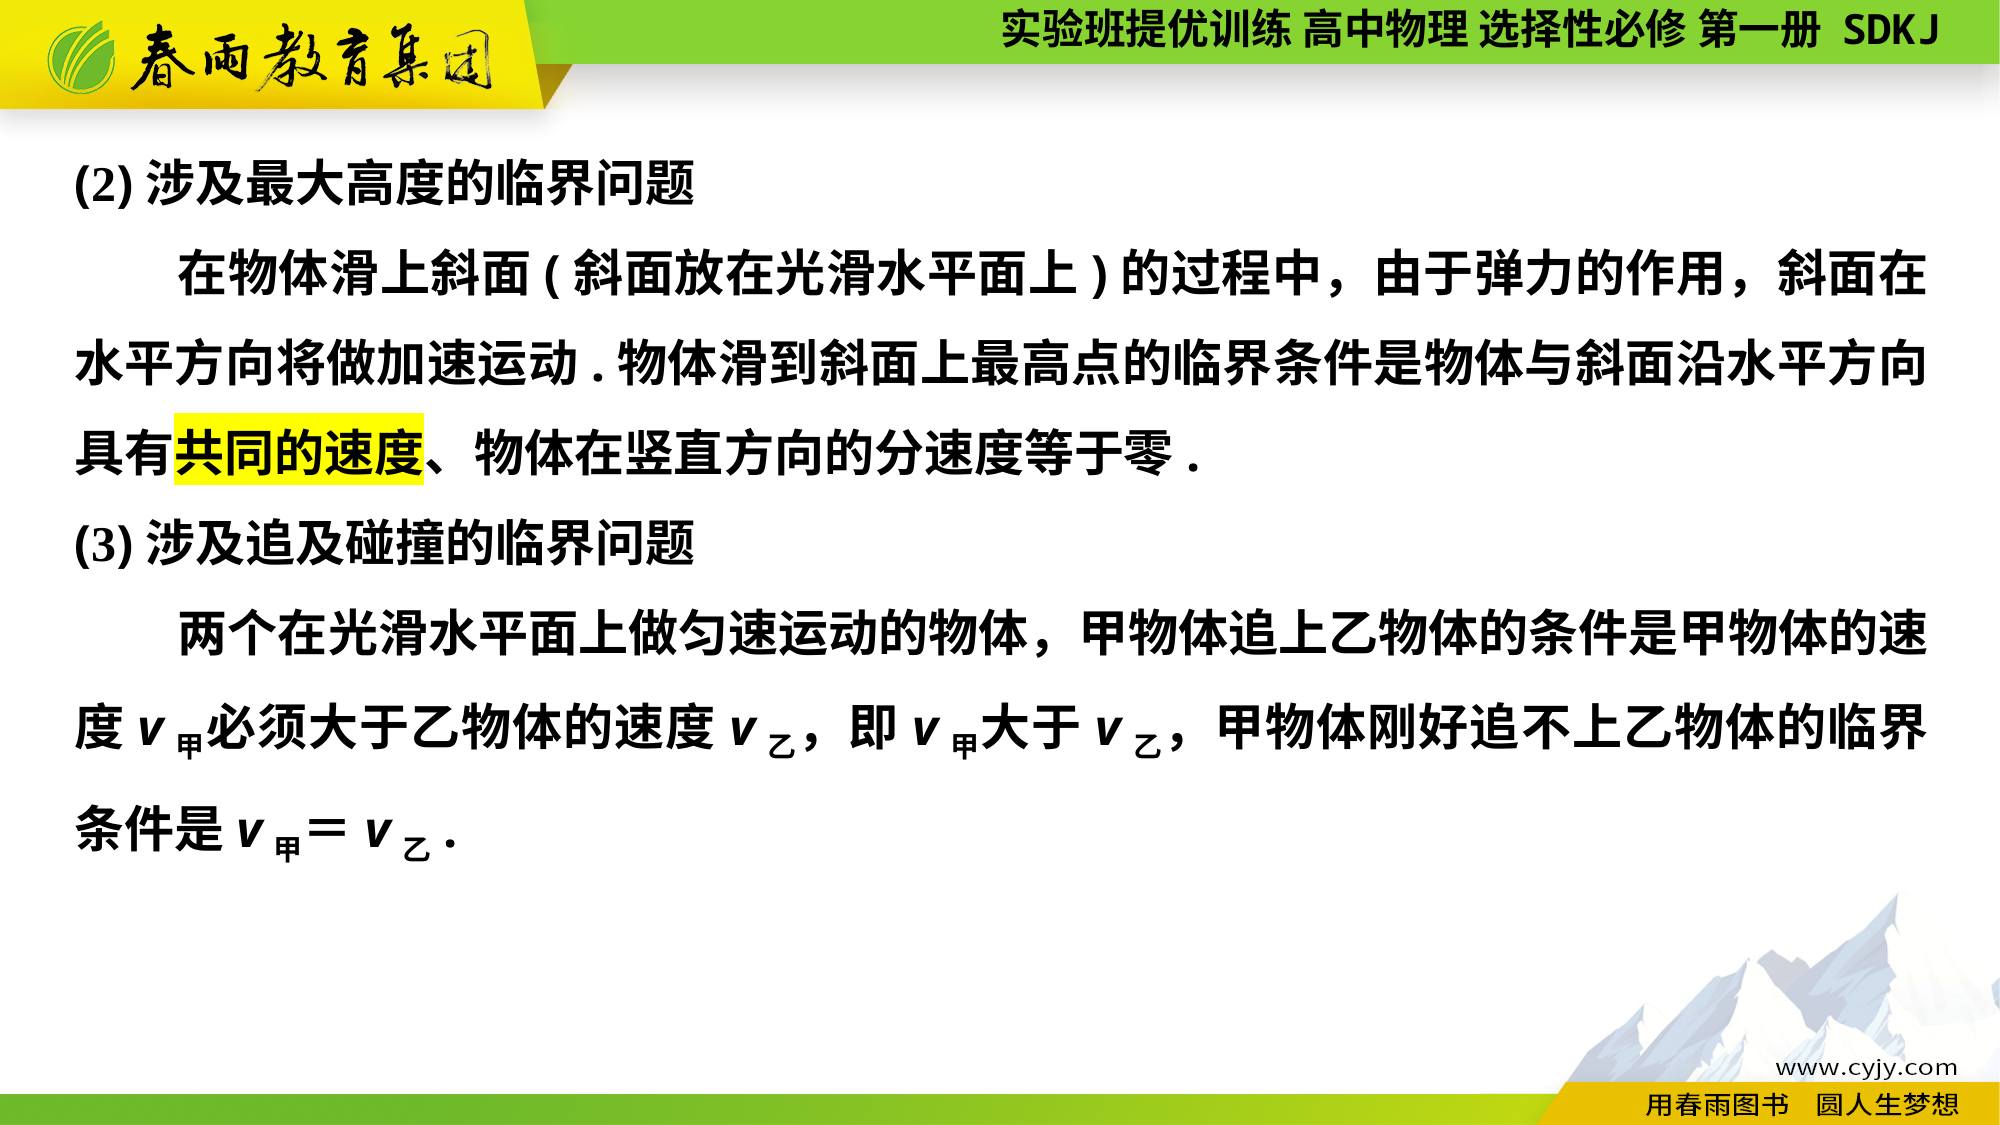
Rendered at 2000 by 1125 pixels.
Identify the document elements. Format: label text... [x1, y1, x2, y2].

picture [0, 0, 2000, 1125]
list (2)涉及最大高度的临界问题 在物体滑上斜面(斜面放在光滑水平面上)的过程中，由于弹力的作用，斜面在水平方向将做加速运动.物体滑到斜面上最高点的临界条件是物体与斜面沿水平方向具有共同的速度、物体在竖直方向的分速度等于零. (3)涉及追及碰撞的临界问题 两个在光滑水平面上做匀速运动的物体，甲物体追上乙物体的条件是甲物体的速度v甲必须大于乙物体的速度v乙，即v甲大于v乙，甲物体刚好追不上乙物体的临界条件是v甲＝v乙. [59, 113, 1944, 856]
